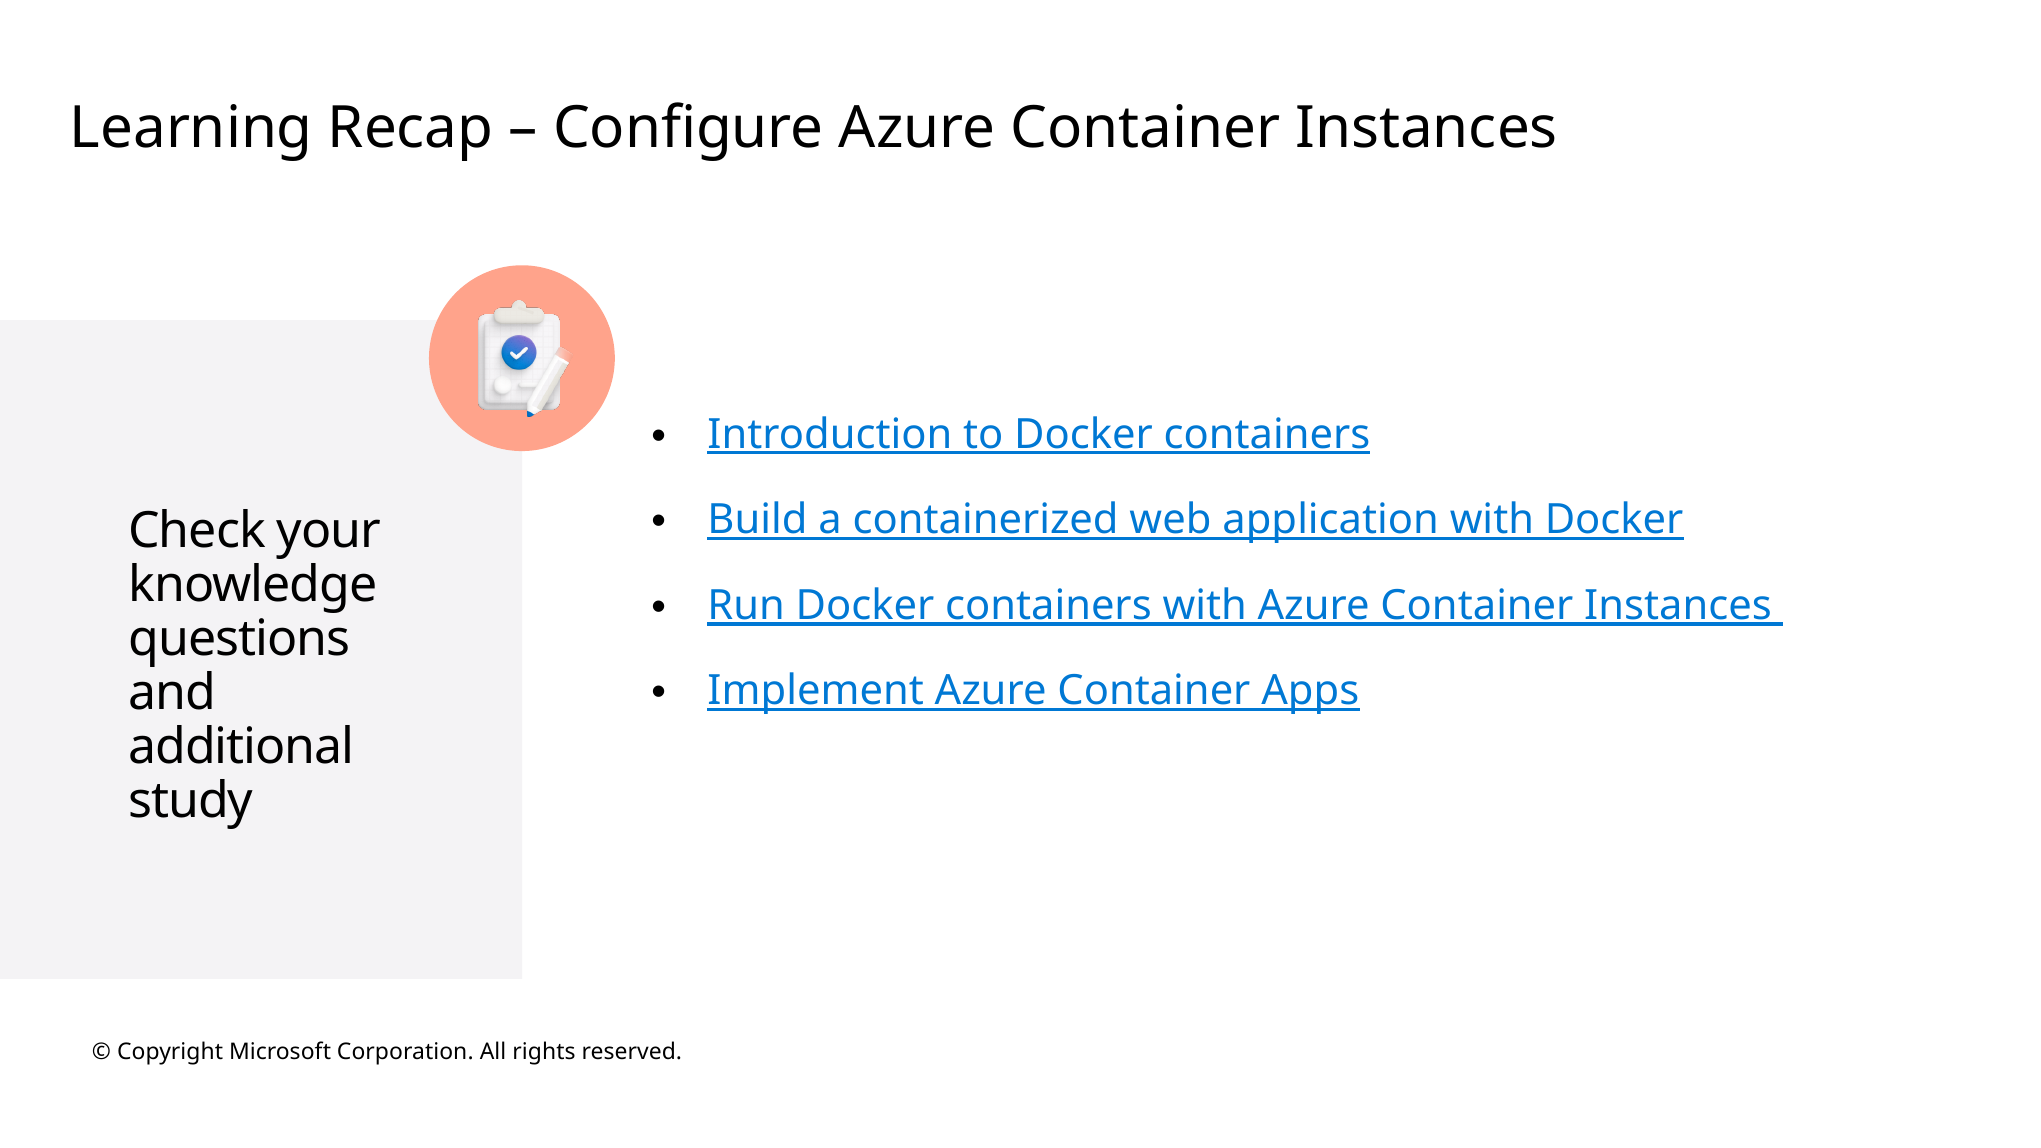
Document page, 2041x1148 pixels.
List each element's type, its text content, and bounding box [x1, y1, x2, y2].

text_box Introduction to Docker containers Build a containerized web application with Docker Run Docker containers with Azure Container Instances Implement Azure Container Apps [636, 370, 1889, 953]
picture [463, 300, 580, 417]
title Learning Recap – Configure Azure Container Instances [70, 73, 1968, 188]
